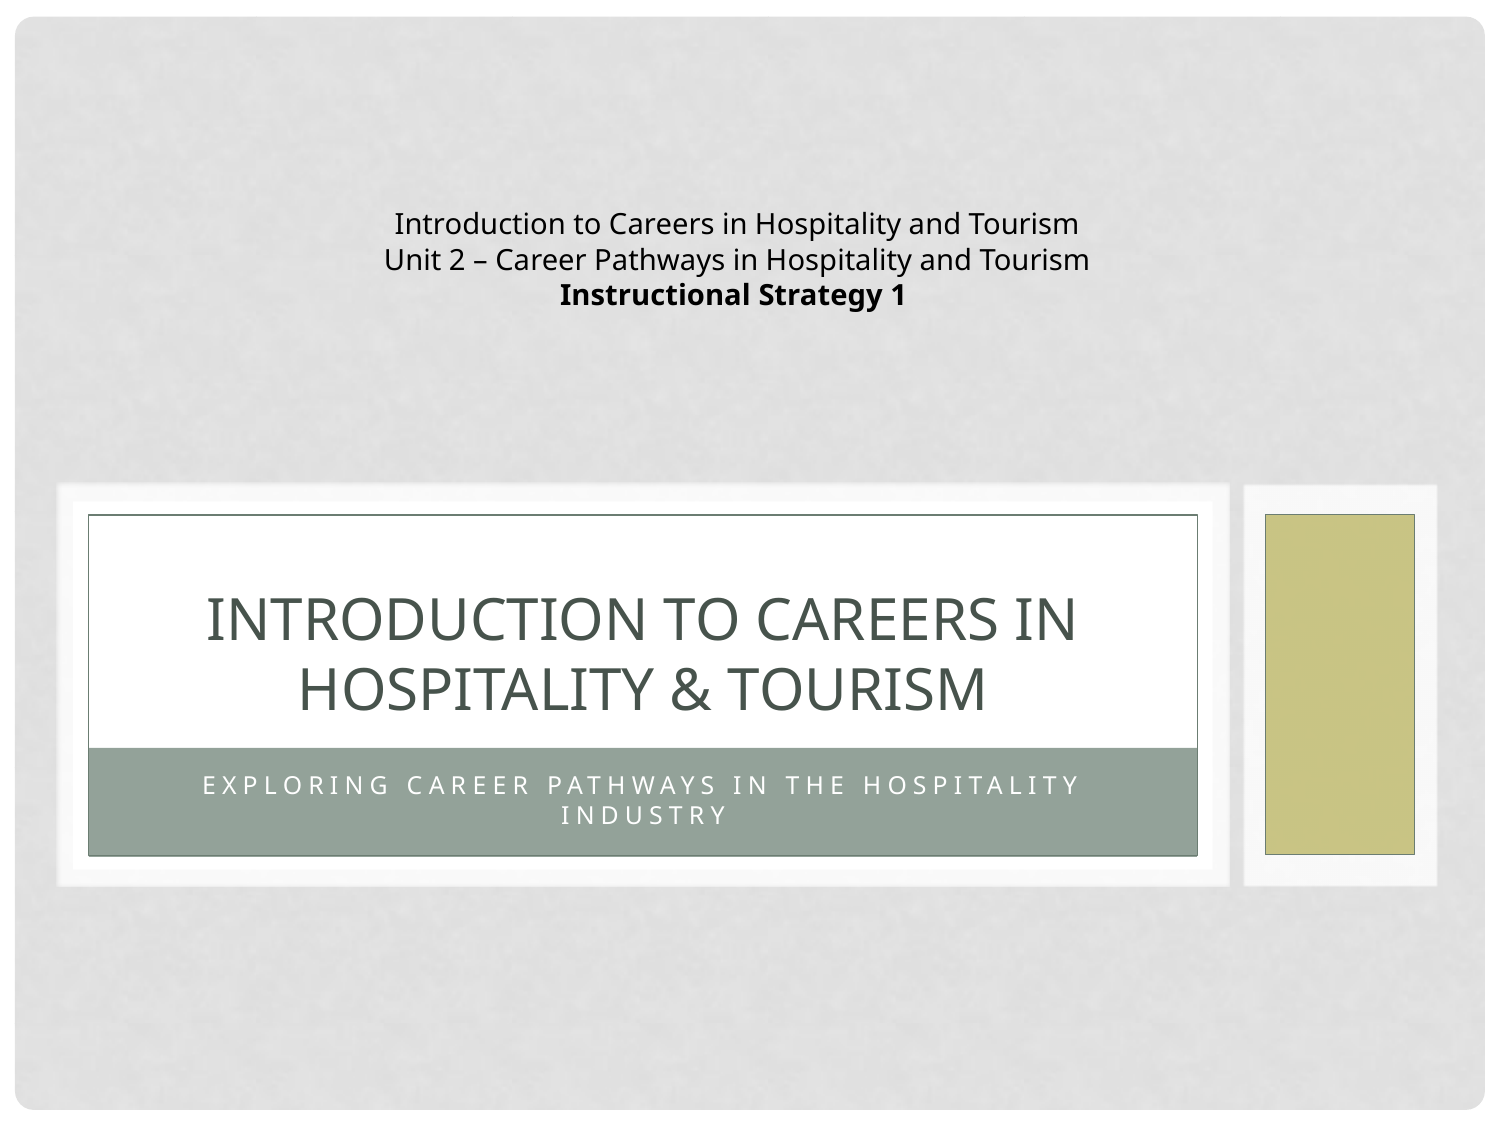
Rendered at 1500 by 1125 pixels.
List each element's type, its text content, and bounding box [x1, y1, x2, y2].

text_box Introduction to Careers in Hospitality and Tourism Unit 2 – Career Pathways in Hospitality and Tourism Instructional Strategy 1 [212, 198, 1263, 319]
title Introduction to Careers in Hospitality & Tourism [99, 529, 1187, 730]
subtitle Exploring Career Pathways in the Hospitality Industry [105, 762, 1181, 838]
